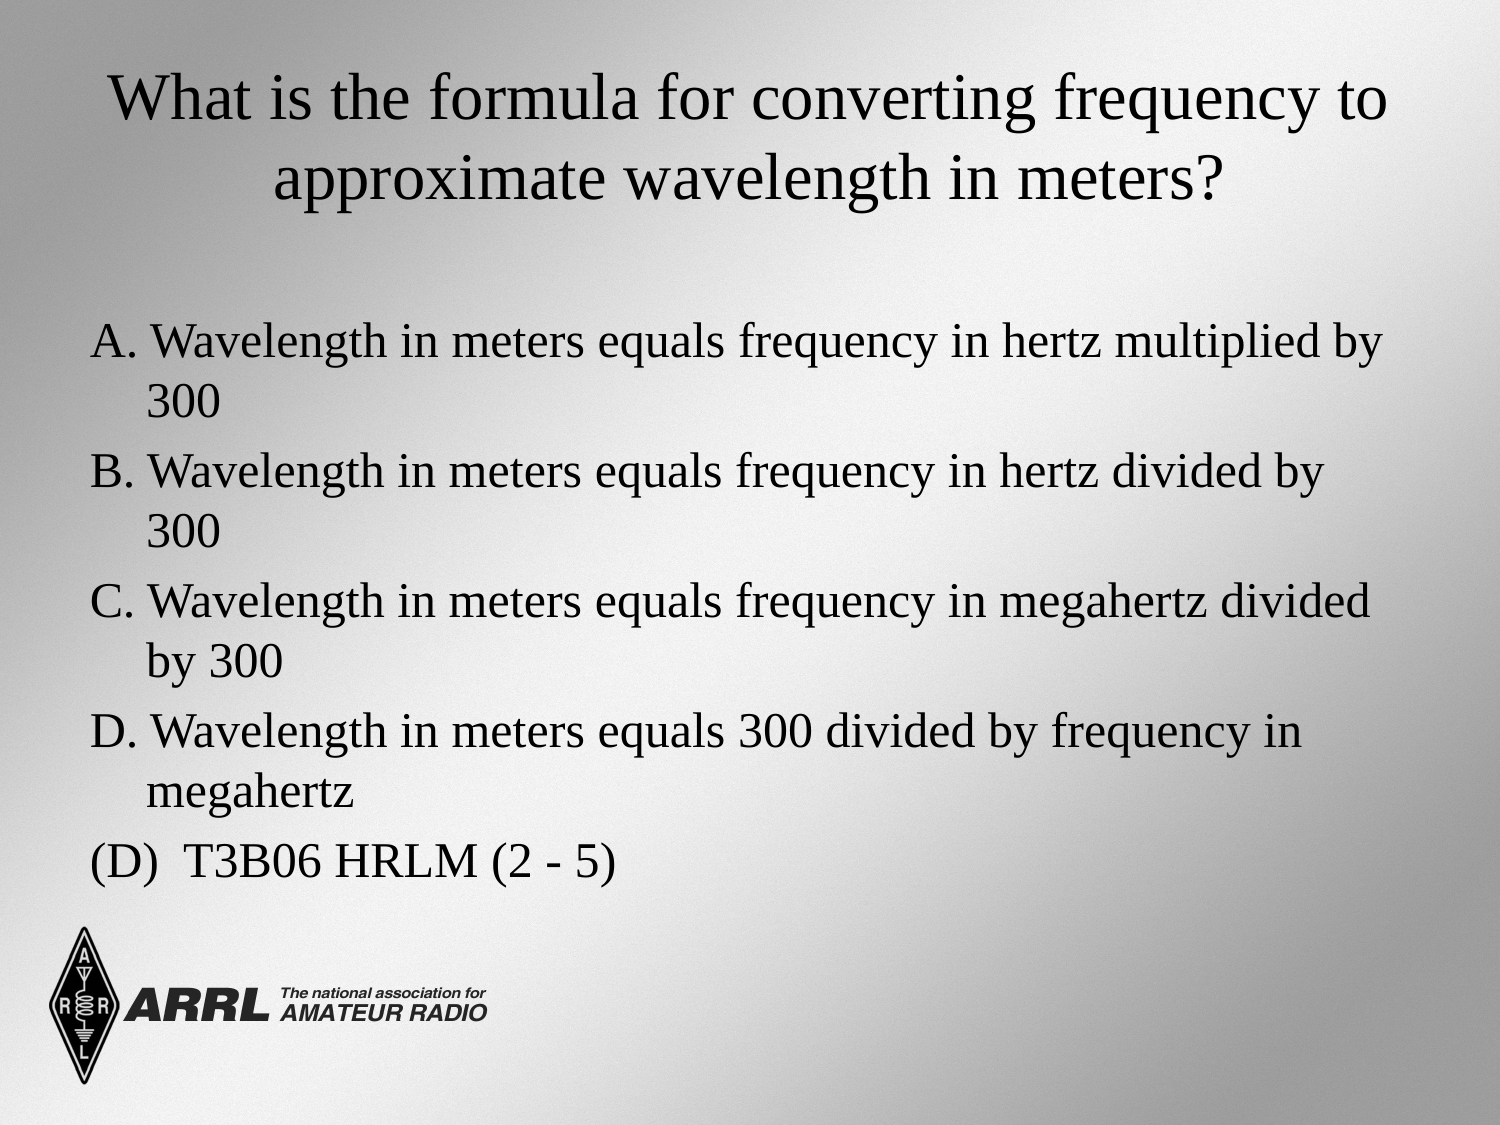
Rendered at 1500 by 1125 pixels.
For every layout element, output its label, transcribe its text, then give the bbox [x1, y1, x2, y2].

list A. Wavelength in meters equals frequency in hertz multiplied by 300 B. Wavelength in meters equals frequency in hertz divided by 300 C. Wavelength in meters equals frequency in megahertz divided by 300 D. Wavelength in meters equals 300 divided by frequency in megahertz (D) T3B06 HRLM (2 - 5) [75, 299, 1425, 1005]
picture [0, 0, 1500, 1125]
title What is the formula for converting frequency to approximate wavelength in meters? [75, 45, 1425, 233]
